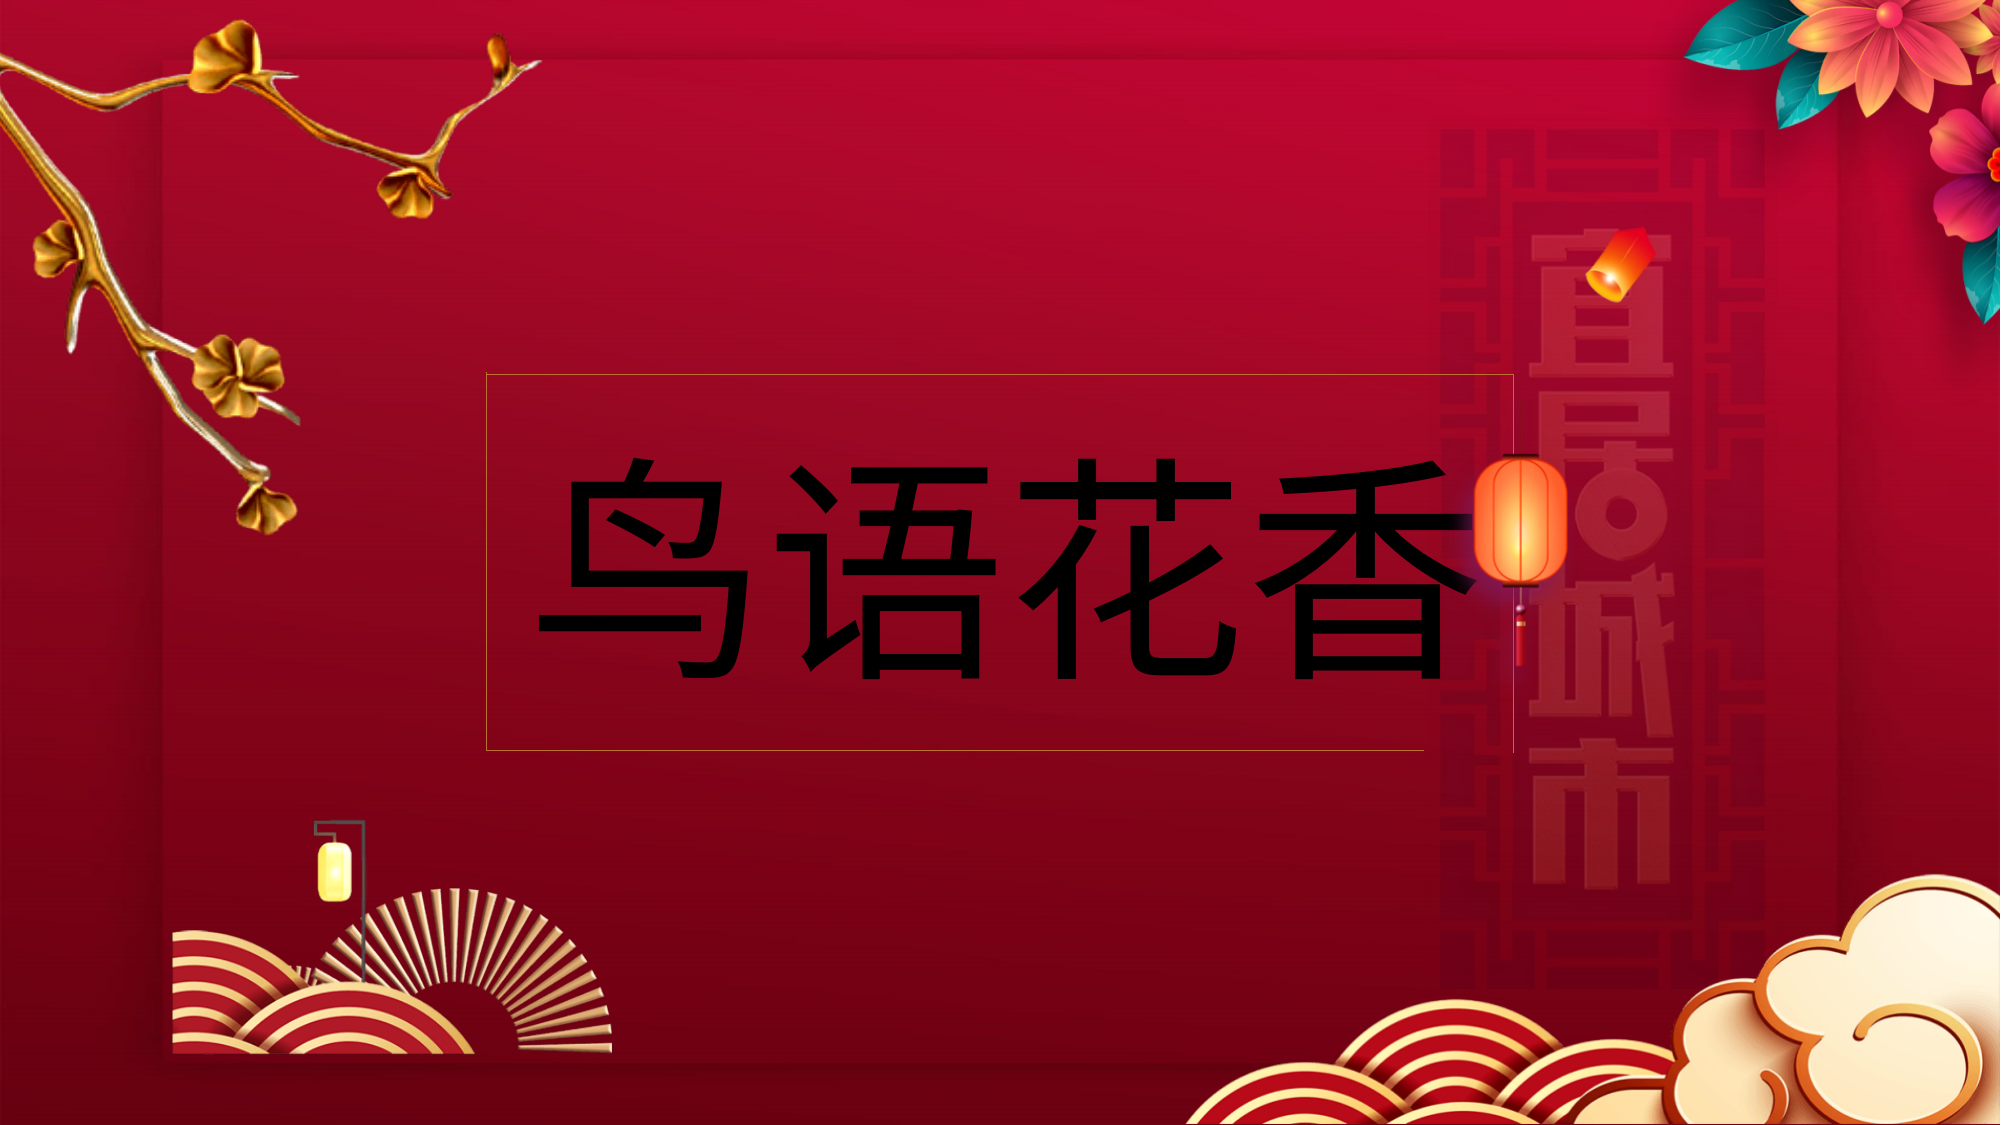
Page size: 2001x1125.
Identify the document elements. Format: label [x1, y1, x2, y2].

picture [0, 0, 2000, 1125]
text_box [486, 372, 1617, 753]
